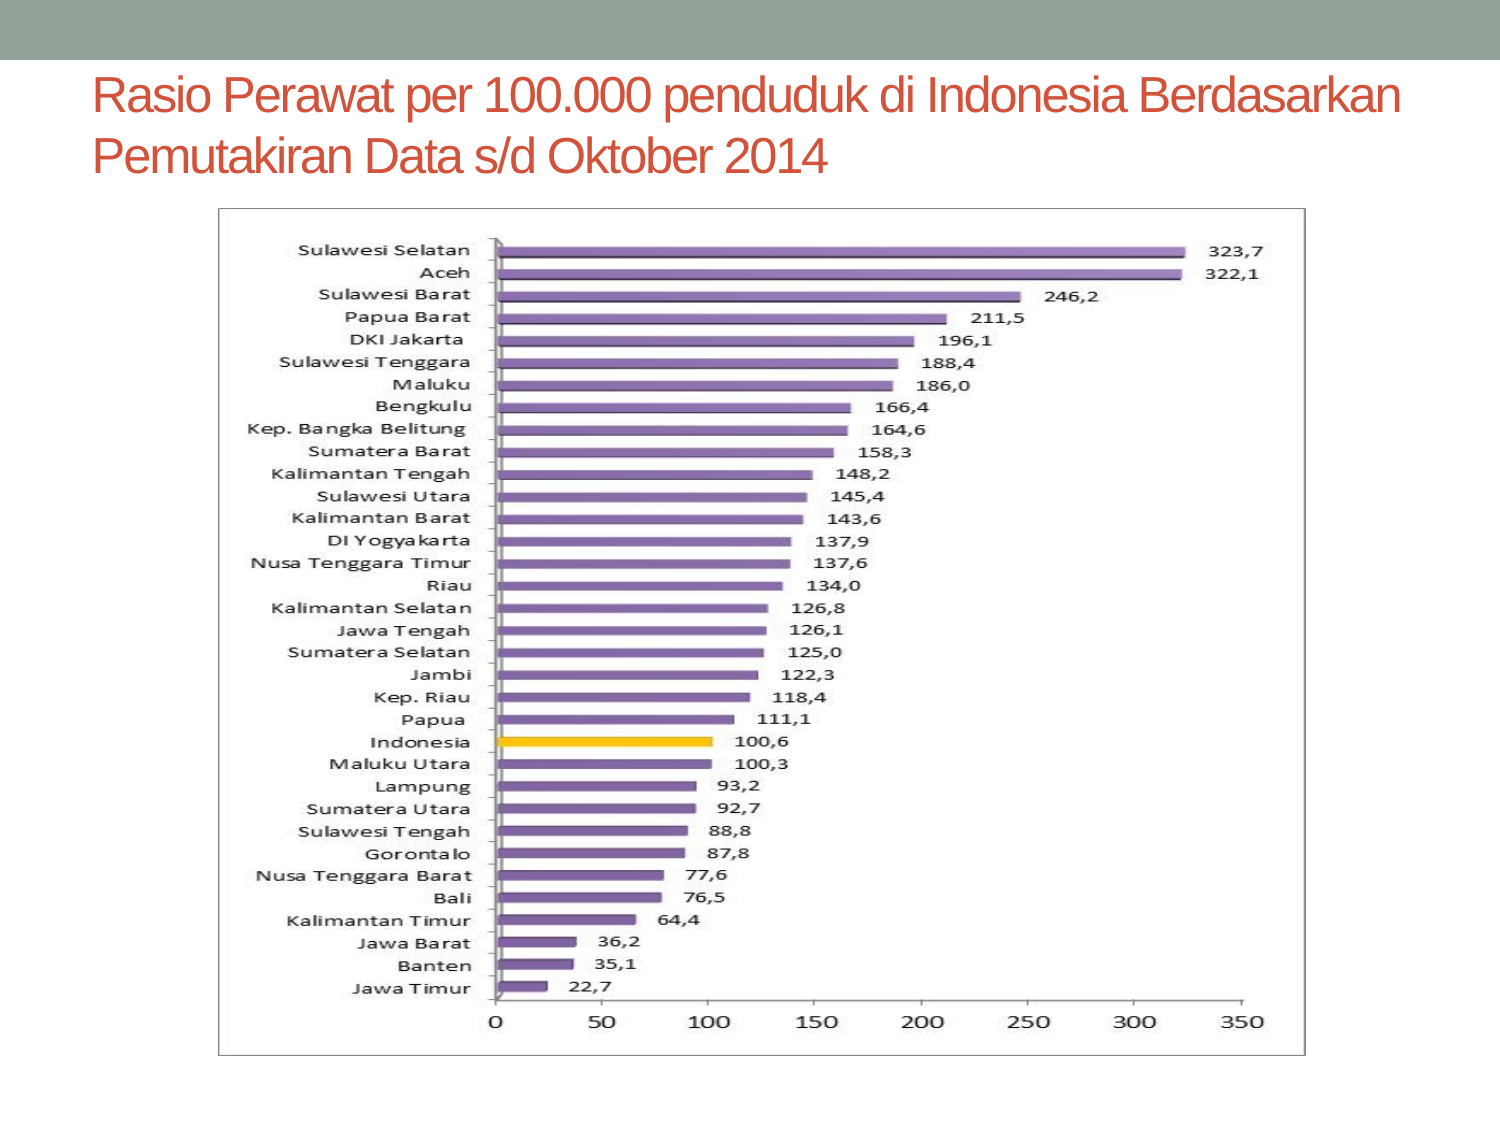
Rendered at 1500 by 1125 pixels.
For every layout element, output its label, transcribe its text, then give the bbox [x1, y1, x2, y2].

picture [218, 207, 1306, 1056]
title Rasio Perawat per 100.000 penduduk di Indonesia Berdasarkan Pemutakiran Data s/d Oktober 2014 [76, 54, 1427, 192]
